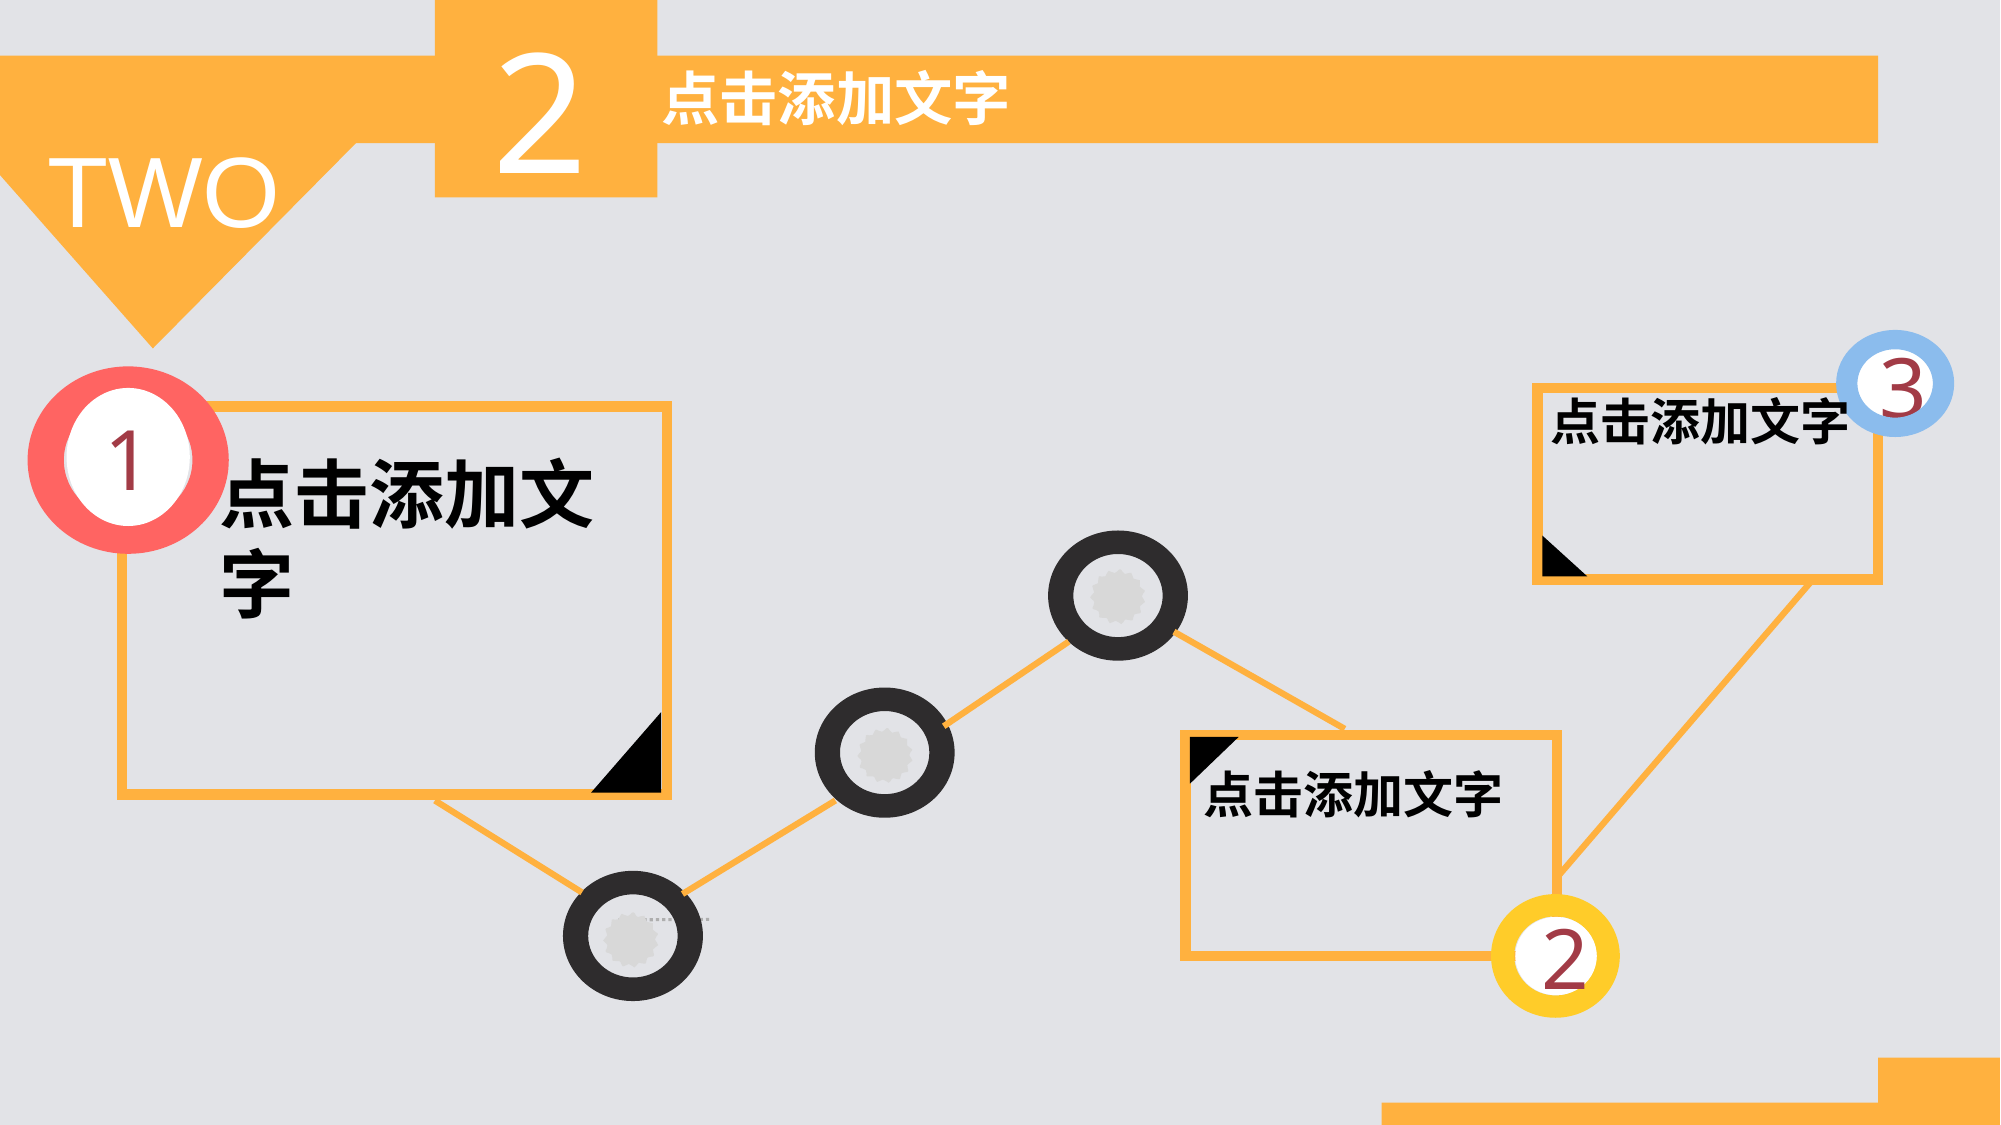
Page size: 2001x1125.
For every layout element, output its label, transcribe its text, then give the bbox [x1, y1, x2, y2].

text_box [1381, 1102, 2000, 1125]
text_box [1173, 631, 1346, 730]
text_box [562, 870, 704, 1002]
text_box [0, 55, 434, 144]
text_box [682, 800, 836, 895]
text_box [1878, 1057, 2000, 1114]
text_box 2 [434, 0, 658, 198]
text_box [1185, 734, 1620, 1018]
text_box TWO [32, 120, 358, 255]
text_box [814, 687, 955, 818]
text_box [434, 800, 583, 893]
text_box [658, 140, 1879, 144]
text_box [358, 132, 367, 142]
text_box [70, 255, 246, 349]
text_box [1558, 588, 1814, 876]
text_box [1047, 530, 1189, 661]
text_box 点击添加文字 [606, 54, 1926, 140]
text_box [0, 132, 32, 212]
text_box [27, 366, 684, 795]
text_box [1535, 329, 1955, 580]
